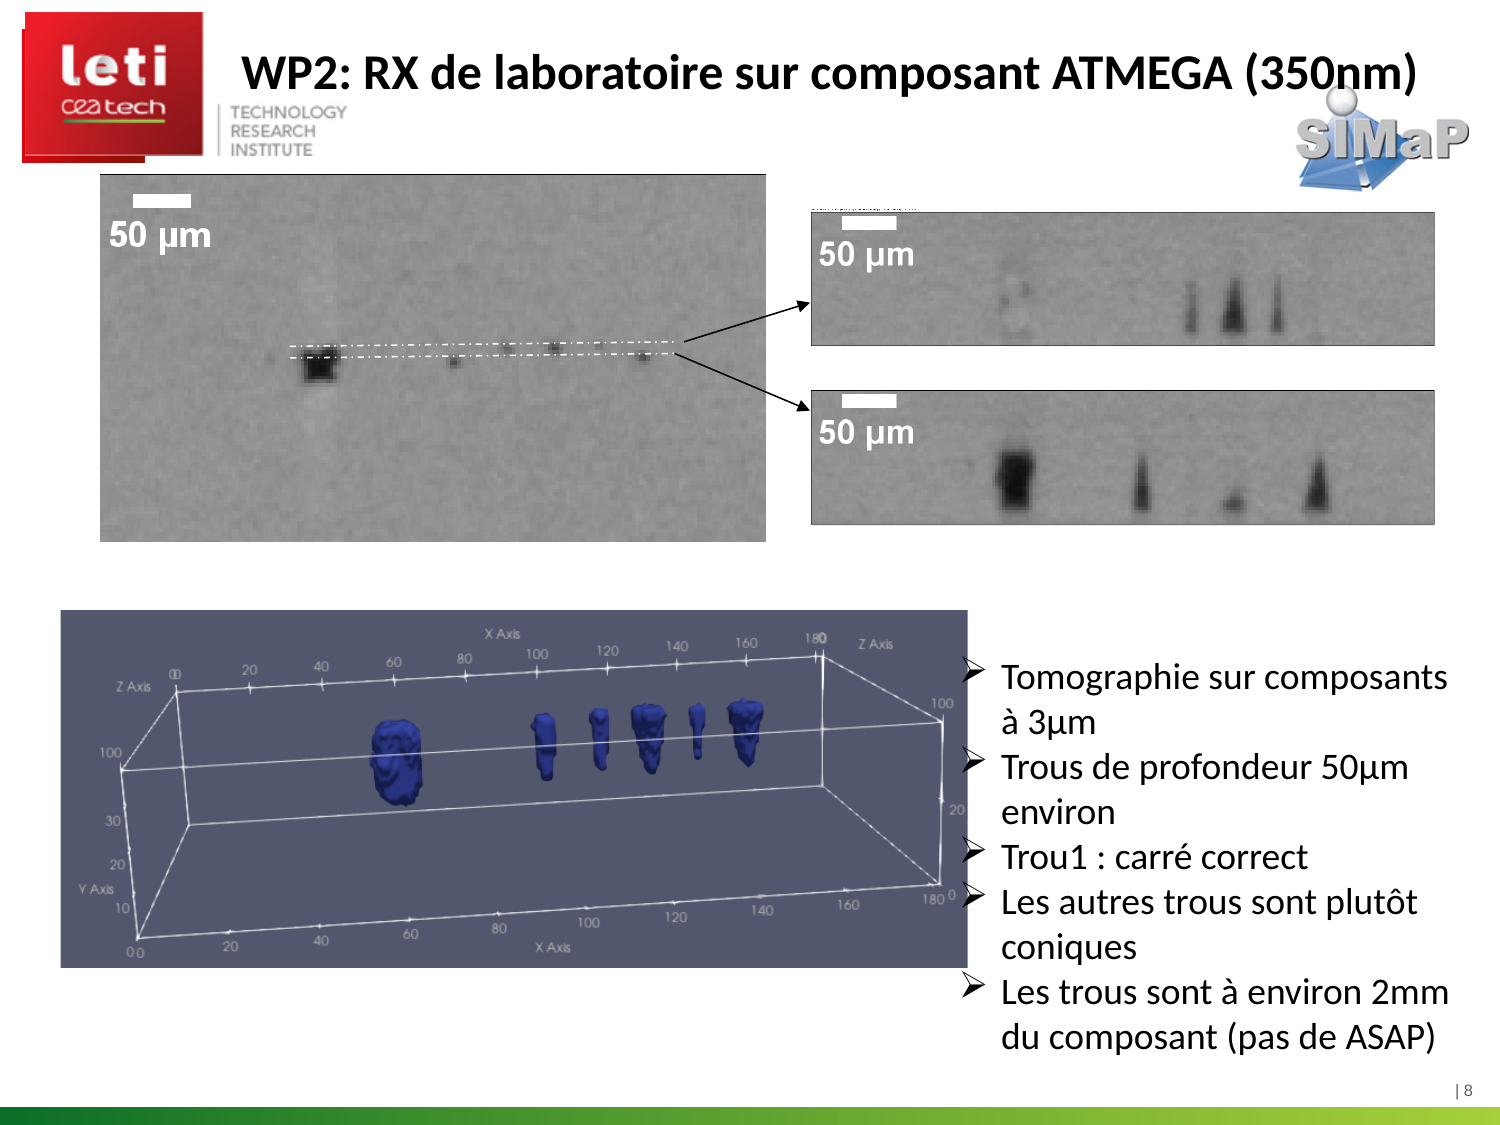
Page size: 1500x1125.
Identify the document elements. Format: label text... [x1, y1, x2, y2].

picture [99, 174, 766, 542]
picture [60, 610, 969, 968]
picture [22, 11, 356, 163]
picture [809, 389, 1436, 526]
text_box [683, 302, 811, 342]
picture [1274, 75, 1469, 203]
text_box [289, 353, 670, 359]
text_box Tomographie sur composants à 3µm Trous de profondeur 50µm environ Trou1 : carré correct Les autres trous sont plutôt coniques Les trous sont à environ 2mm du composant (pas de ASAP) [944, 644, 1477, 1065]
picture [809, 209, 1436, 347]
text_box WP2: RX de laboratoire sur composant ATMEGA (350nm) [361, 32, 1434, 107]
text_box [674, 353, 811, 411]
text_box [289, 341, 675, 347]
